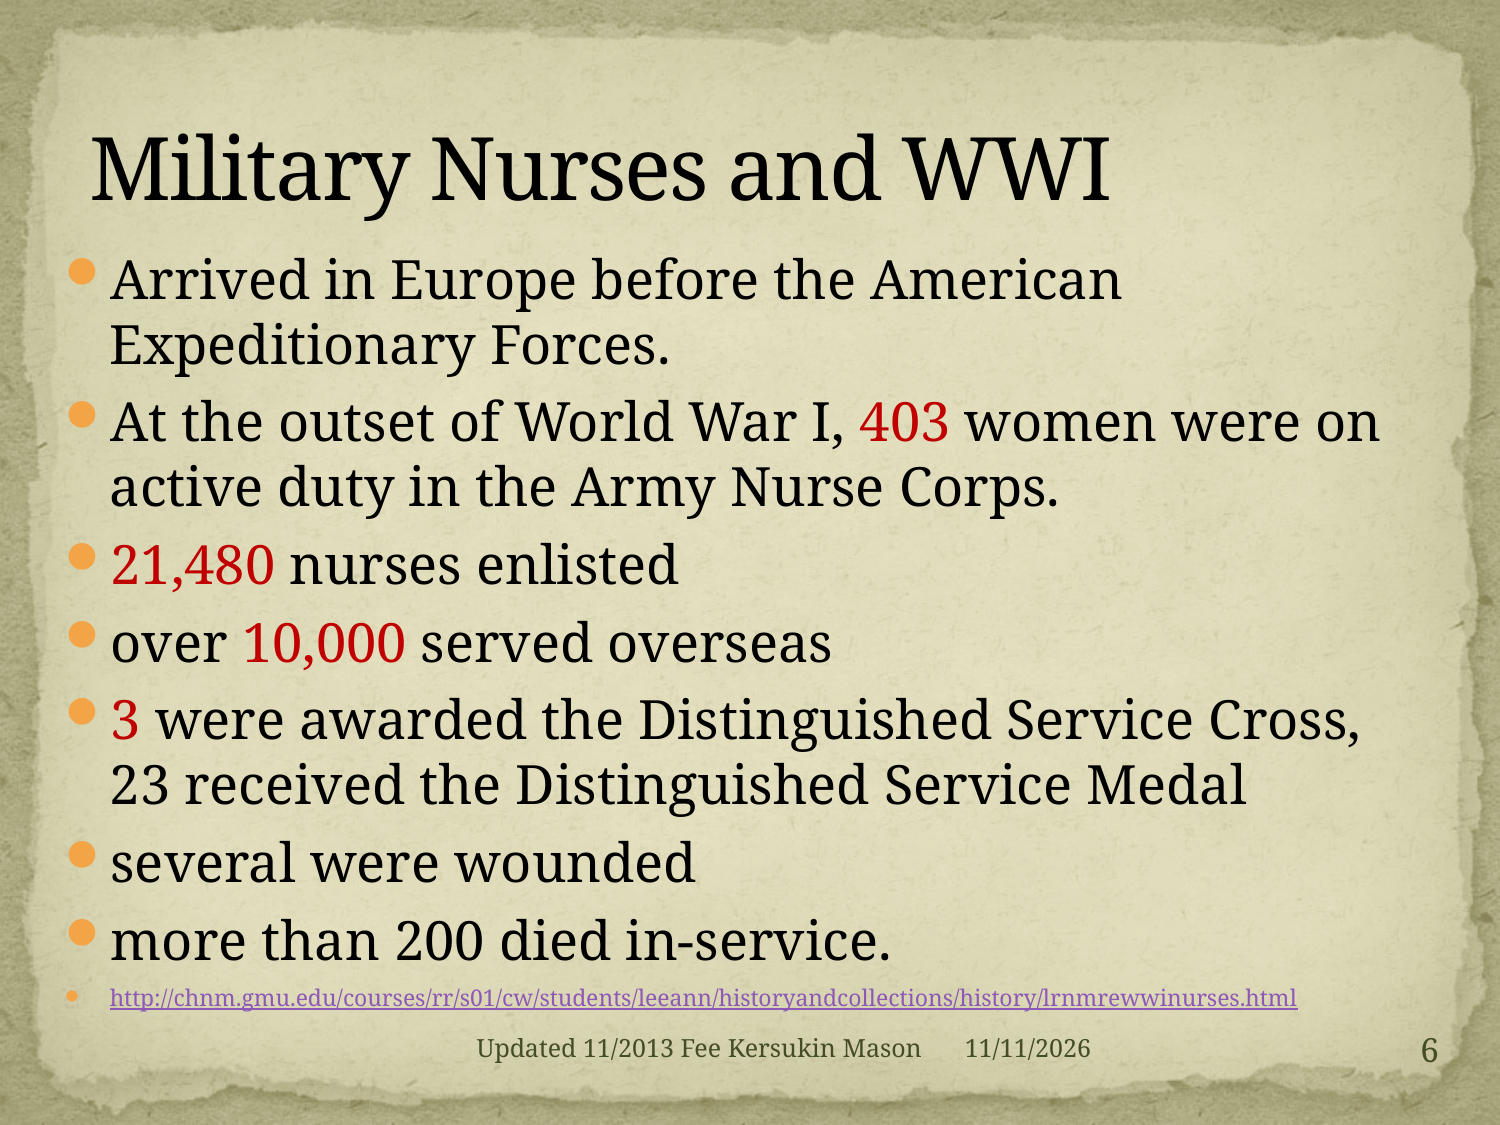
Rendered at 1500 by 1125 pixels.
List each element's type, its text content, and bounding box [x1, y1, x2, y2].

title Military Nurses and WWI [74, 24, 1425, 225]
list Arrived in Europe before the American Expeditionary Forces. At the outset of World War I, 403 women were on active duty in the Army Nurse Corps. 21,480 nurses enlisted over 10,000 served overseas 3 were awarded the Distinguished Service Cross, 23 received the Distinguished Service Medal several were wounded more than 200 died in-service. http://chnm.gmu.edu/courses/rr/s01/cw/students/leeann/historyandcollections/history/lrnmrewwinurses.html [50, 237, 1438, 1025]
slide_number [950, 1017, 1375, 1081]
footer Updated 11/2013 Fee Kersukin Mason [350, 1017, 938, 1081]
slide_number 6 [1379, 1014, 1480, 1089]
